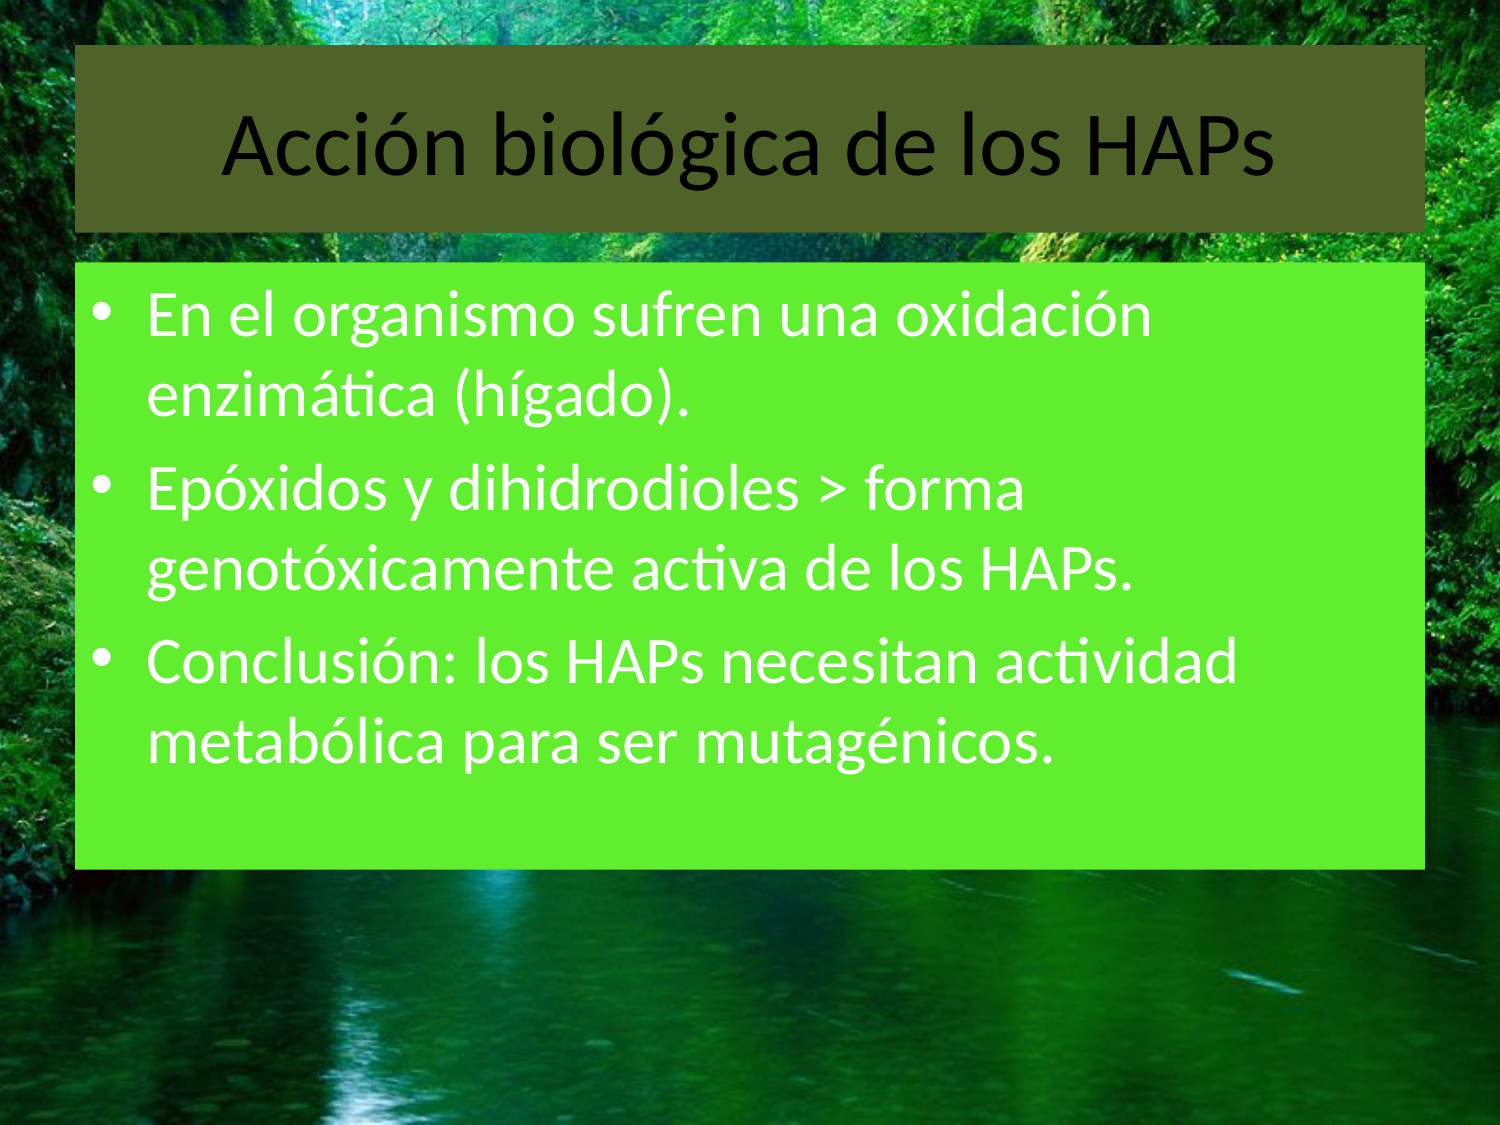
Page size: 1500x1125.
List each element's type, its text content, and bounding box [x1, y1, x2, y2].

title Acción biológica de los HAPs [75, 45, 1425, 233]
picture [0, 0, 1500, 1125]
list En el organismo sufren una oxidación enzimática (hígado). Epóxidos y dihidrodioles > forma genotóxicamente activa de los HAPs. Conclusión: los HAPs necesitan actividad metabólica para ser mutagénicos. [75, 262, 1425, 870]
